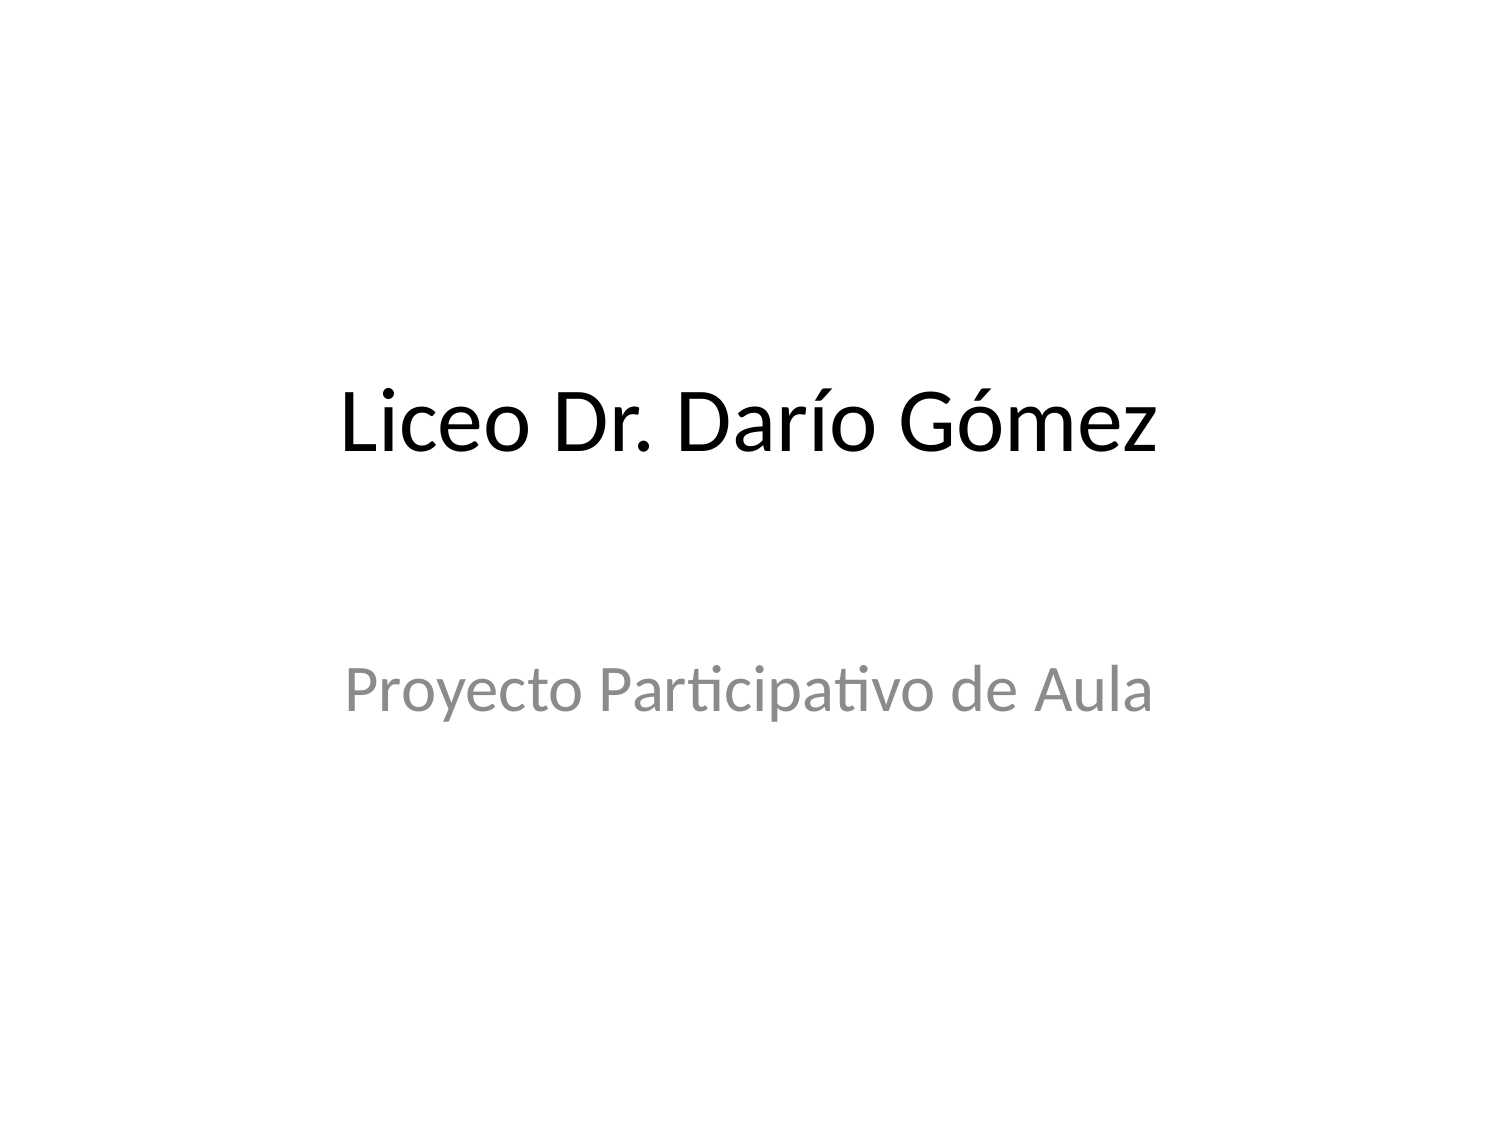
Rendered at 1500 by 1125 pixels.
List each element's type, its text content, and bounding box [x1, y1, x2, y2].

subtitle Proyecto Participativo de Aula [225, 637, 1275, 925]
title Liceo Dr. Darío Gómez [112, 349, 1388, 591]
